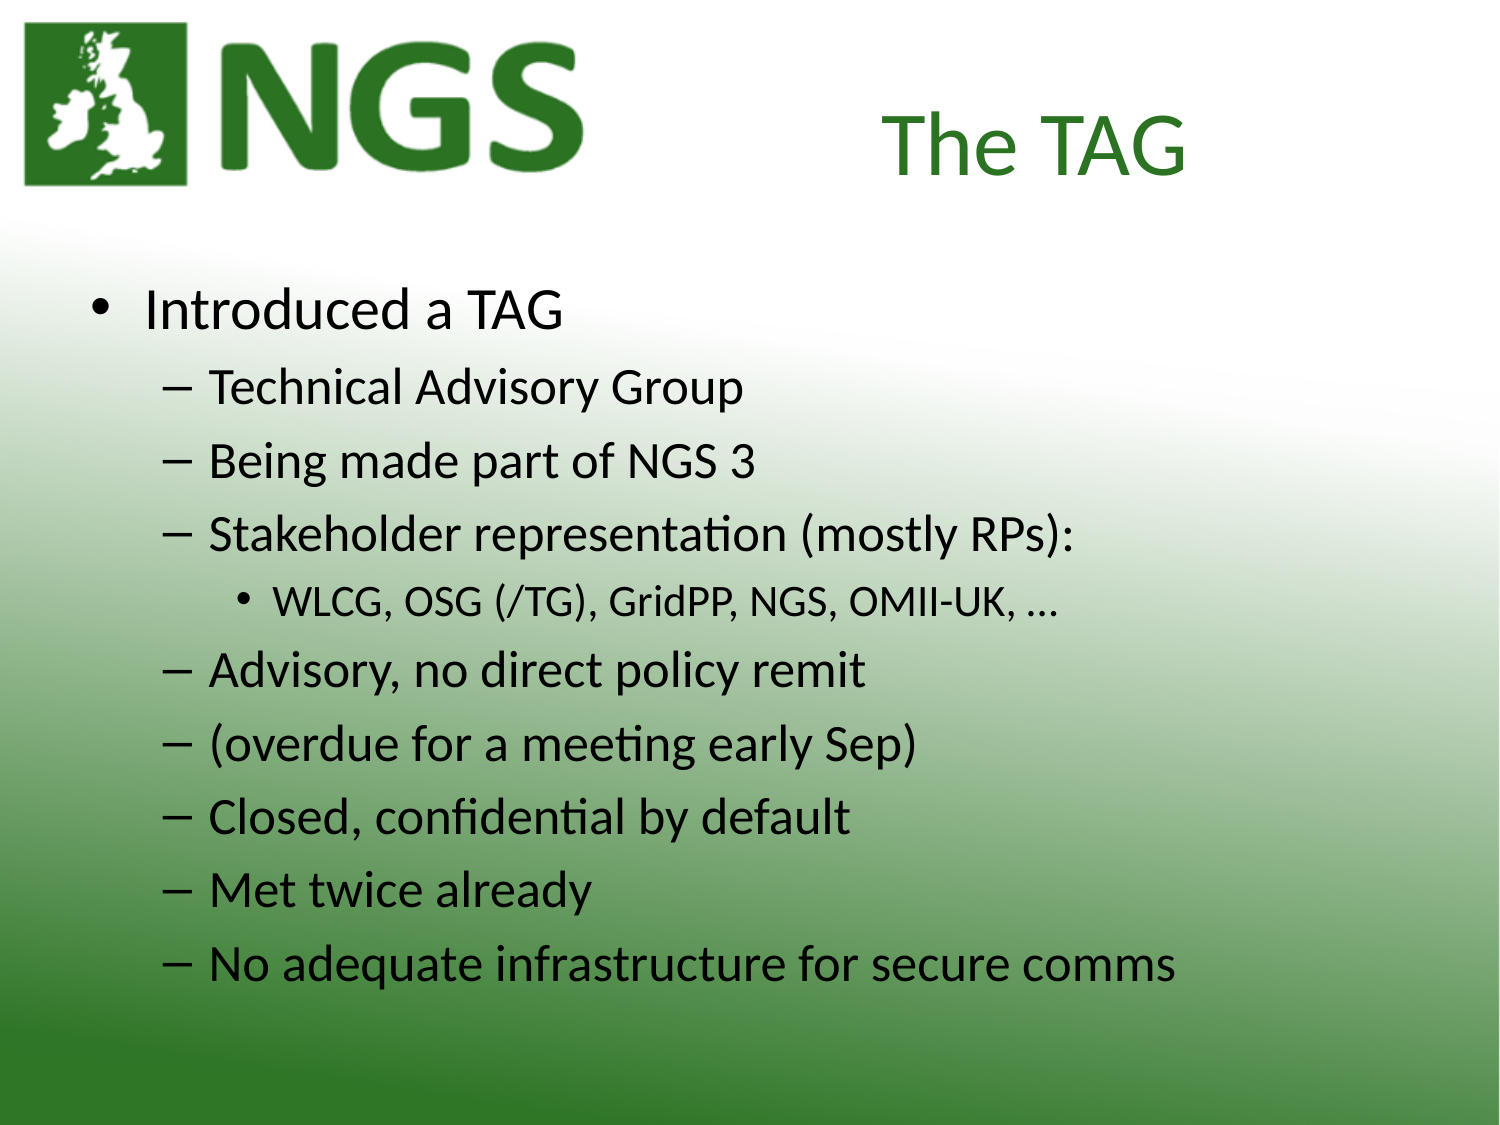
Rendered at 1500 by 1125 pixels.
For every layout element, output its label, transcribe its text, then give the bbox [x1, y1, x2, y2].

picture [0, 0, 1500, 1125]
list Introduced a TAG Technical Advisory Group Being made part of NGS 3 Stakeholder representation (mostly RPs): WLCG, OSG (/TG), GridPP, NGS, OMII-UK, … Advisory, no direct policy remit (overdue for a meeting early Sep) Closed, confidential by default Met twice already No adequate infrastructure for secure comms [75, 262, 1425, 1005]
title The TAG [644, 45, 1425, 233]
